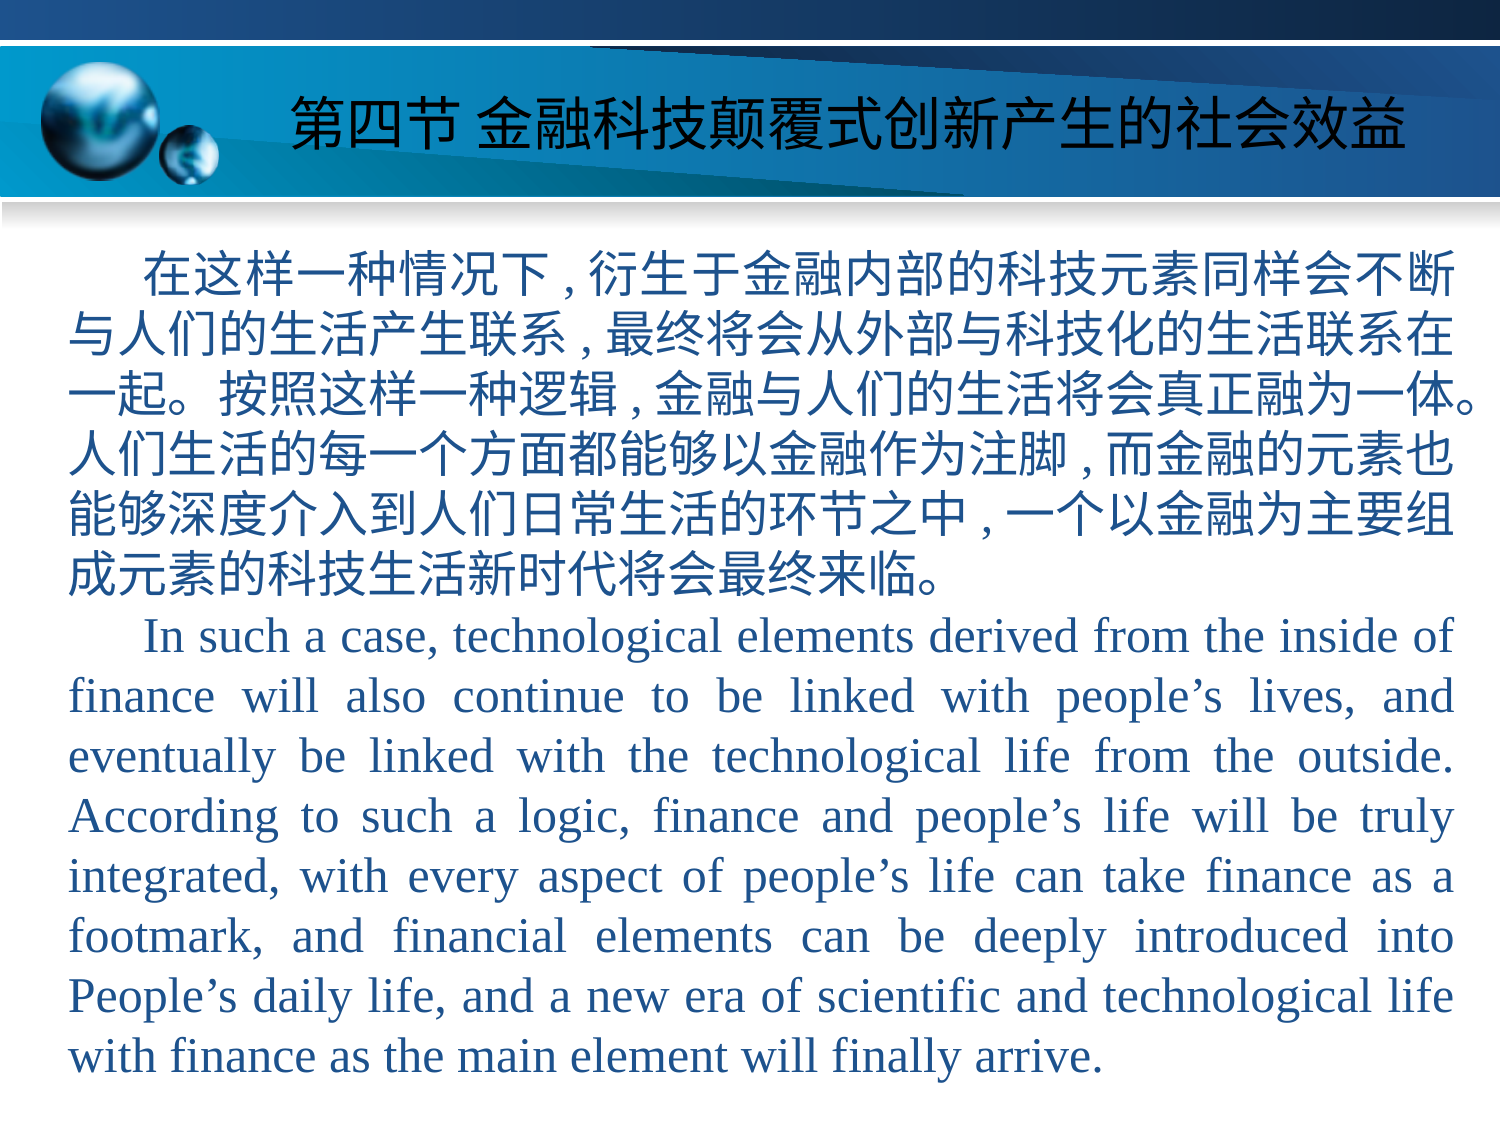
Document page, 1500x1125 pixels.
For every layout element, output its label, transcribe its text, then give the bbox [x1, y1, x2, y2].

text_box 在这样一种情况下,衍生于金融内部的科技元素同样会不断与人们的生活产生联系,最终将会从外部与科技化的生活联系在一起。按照这样一种逻辑,金融与人们的生活将会真正融为一体。人们生活的每一个方面都能够以金融作为注脚,而金融的元素也能够深度介入到人们日常生活的环节之中,一个以金融为主要组成元素的科技生活新时代将会最终来临。 In such a case, technological elements derived from the inside of finance will also continue to be linked with people’s lives, and eventually be linked with the technological life from the outside. According to such a logic, finance and people’s life will be truly integrated, with every aspect of people’s life can take finance as a footmark, and financial elements can be deeply introduced into People’s daily life, and a new era of scientific and technological life with finance as the main element will finally arrive. [53, 235, 1471, 1091]
title 第四节 金融科技颠覆式创新产生的社会效益 [273, 50, 1483, 194]
picture [160, 126, 218, 184]
picture [42, 63, 159, 180]
